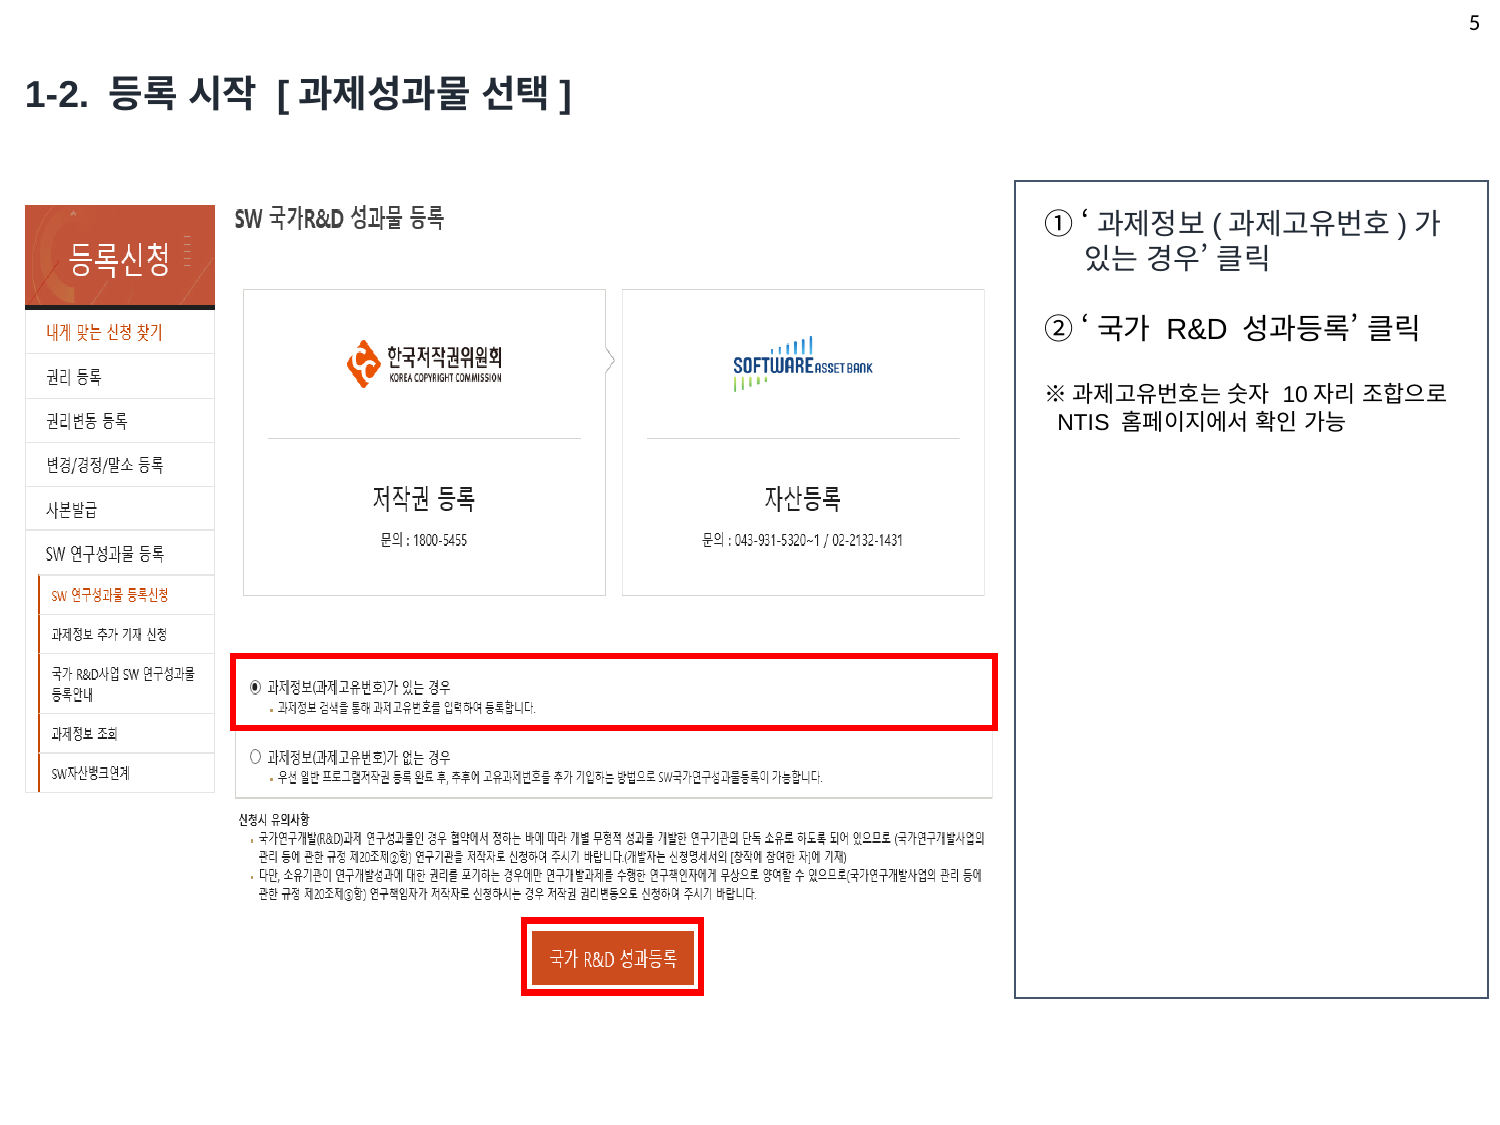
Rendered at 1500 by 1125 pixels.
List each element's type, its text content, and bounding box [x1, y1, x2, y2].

text_box ① ‘과제정보(과제고유번호)가 있는 경우’ 클릭 ② ‘국가 R&D 성과등록’ 클릭 ※과제고유번호는 숫자 10자리 조합으로 NTIS 홈페이지에서 확인 가능 [1029, 197, 1488, 443]
text_box 1 [1014, 180, 1489, 999]
text_box 5 [1453, 0, 1496, 43]
picture [19, 181, 997, 999]
text_box 1-2. 등록 시작 [과제성과물 선택] [10, 62, 587, 123]
